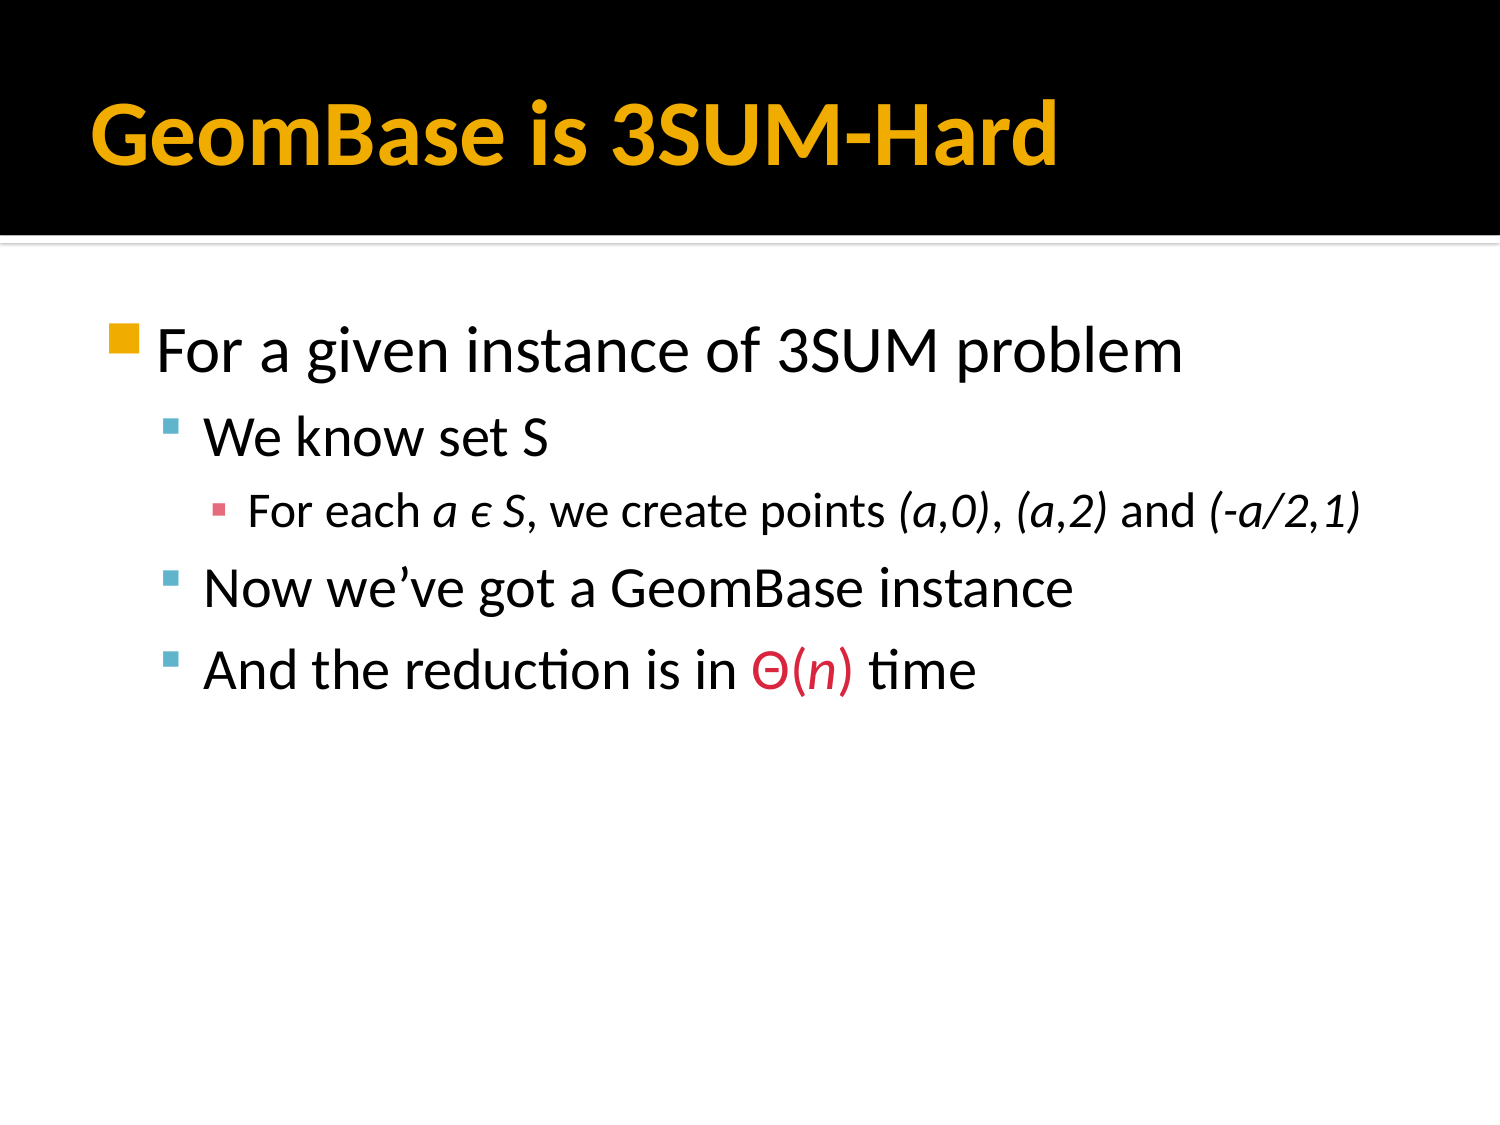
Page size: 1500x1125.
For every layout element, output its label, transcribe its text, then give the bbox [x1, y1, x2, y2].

list For a given instance of 3SUM problem We know set S For each a є S, we create points (a,0), (a,2) and (-a/2,1) Now we’ve got a GeomBase instance And the reduction is in Θ(n) time [75, 291, 1425, 1050]
title GeomBase is 3SUM-Hard [75, 25, 1425, 231]
